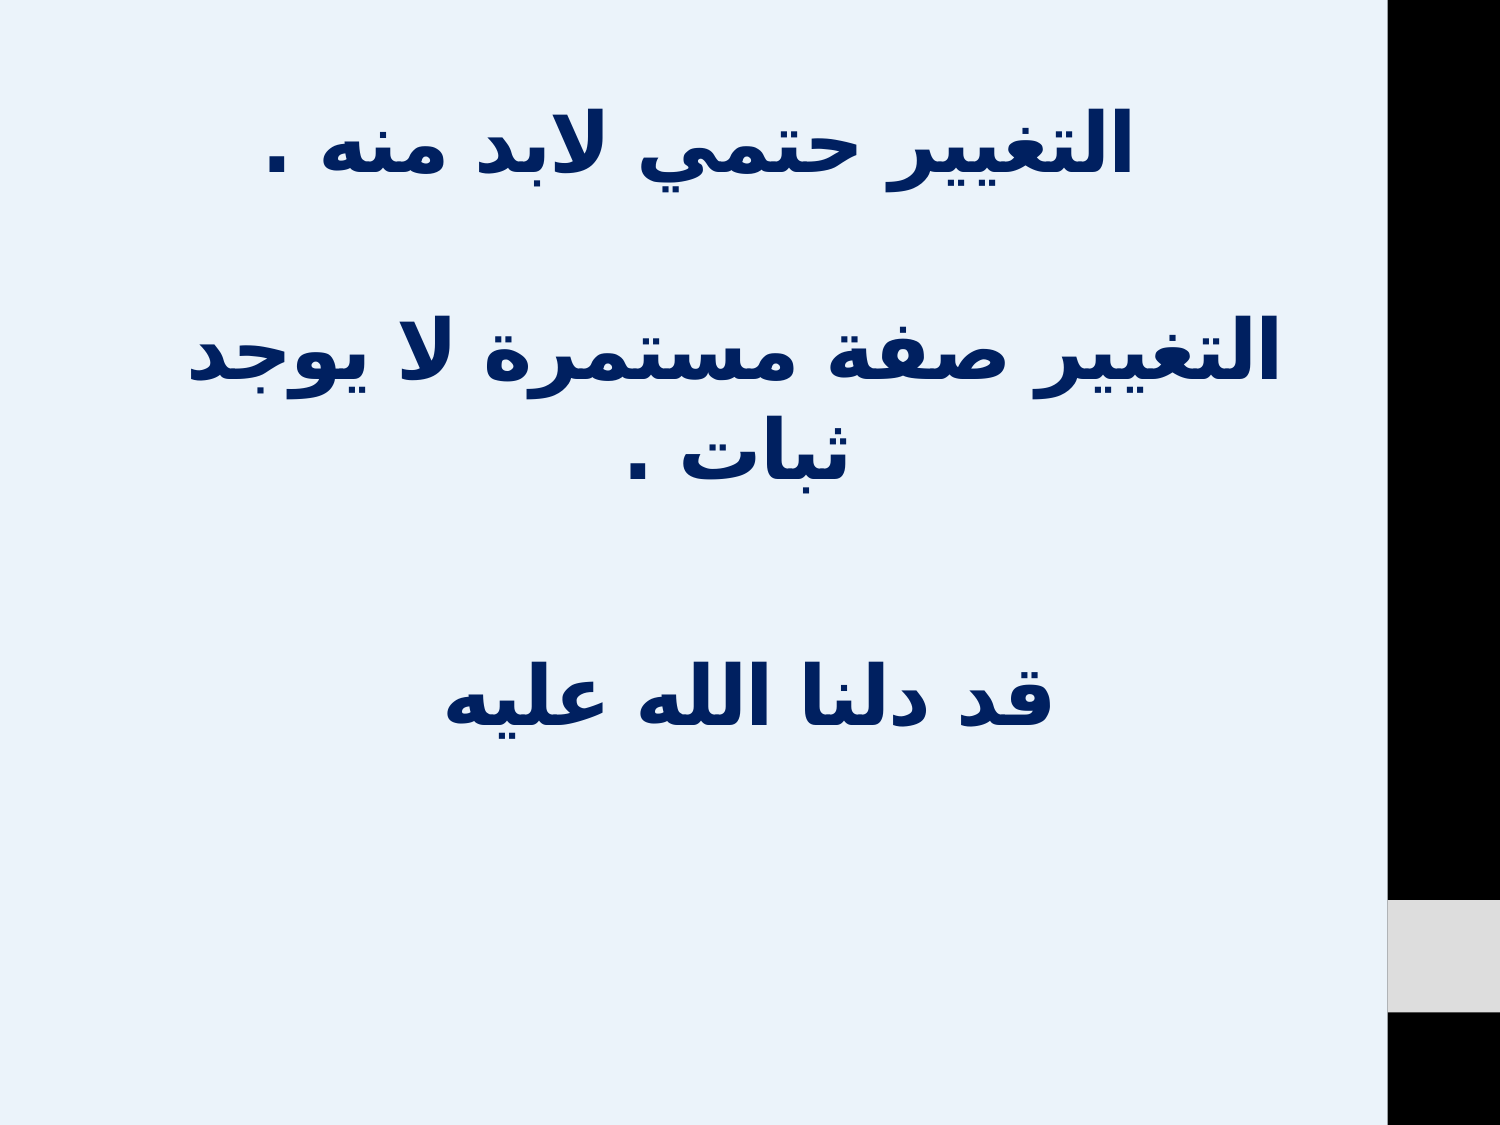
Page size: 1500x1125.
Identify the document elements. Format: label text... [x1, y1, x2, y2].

text_box قد دلنا الله عليه [111, 597, 1362, 786]
text_box التغيير صفة مستمرة لا يوجد ثبات . [112, 302, 1363, 491]
title التغيير حتمي لابد منه . [75, 45, 1325, 233]
